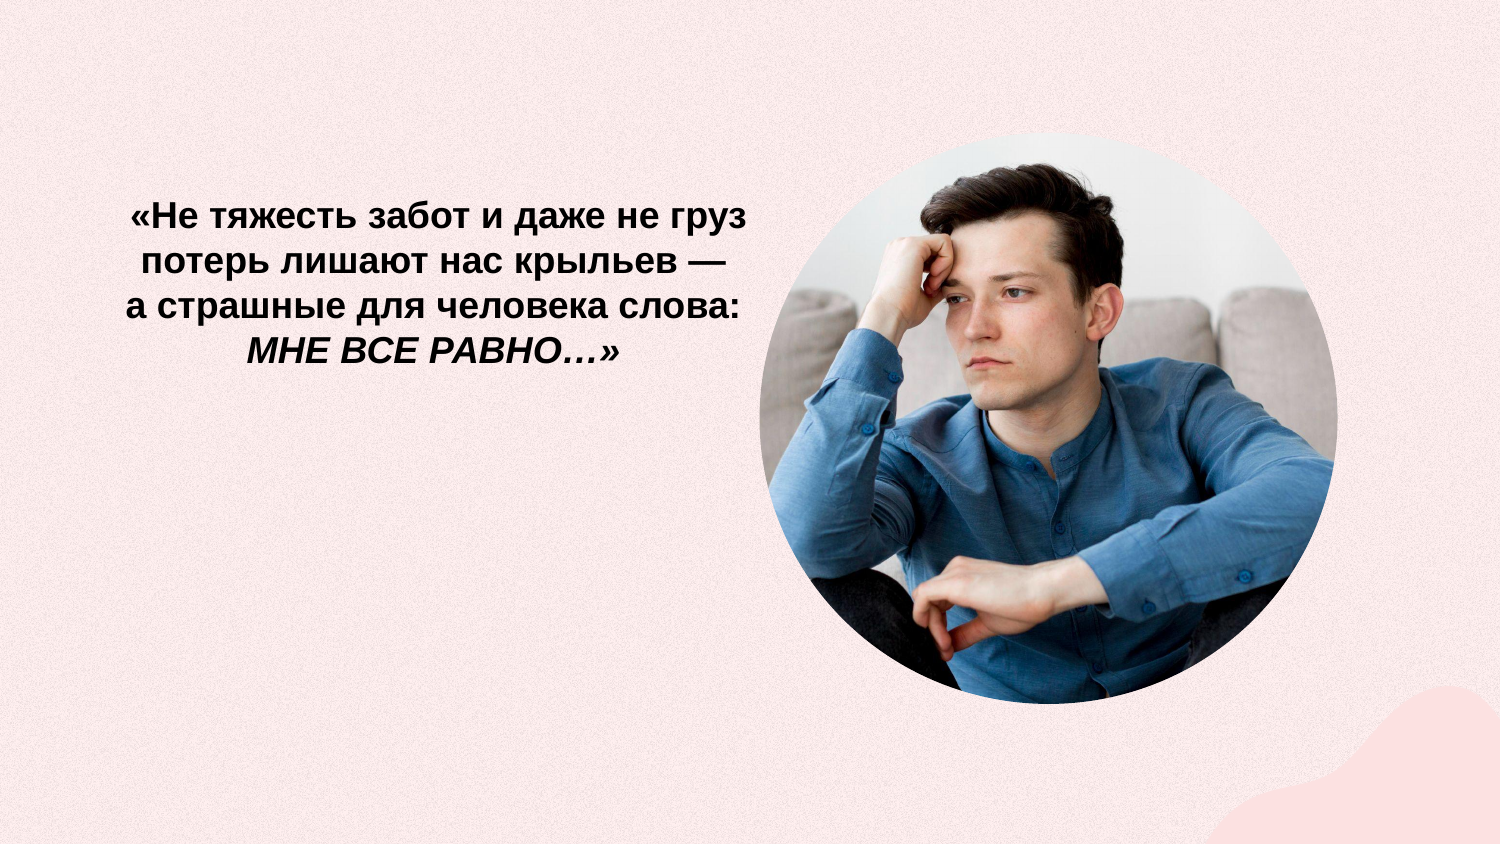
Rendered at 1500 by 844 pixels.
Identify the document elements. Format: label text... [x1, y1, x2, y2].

picture [759, 132, 1338, 705]
subtitle «Не тяжесть забот и даже не груз потерь лишают нас крыльев — а страшные для человека слова: МНЕ ВСЕ РАВНО…» [82, 175, 754, 637]
